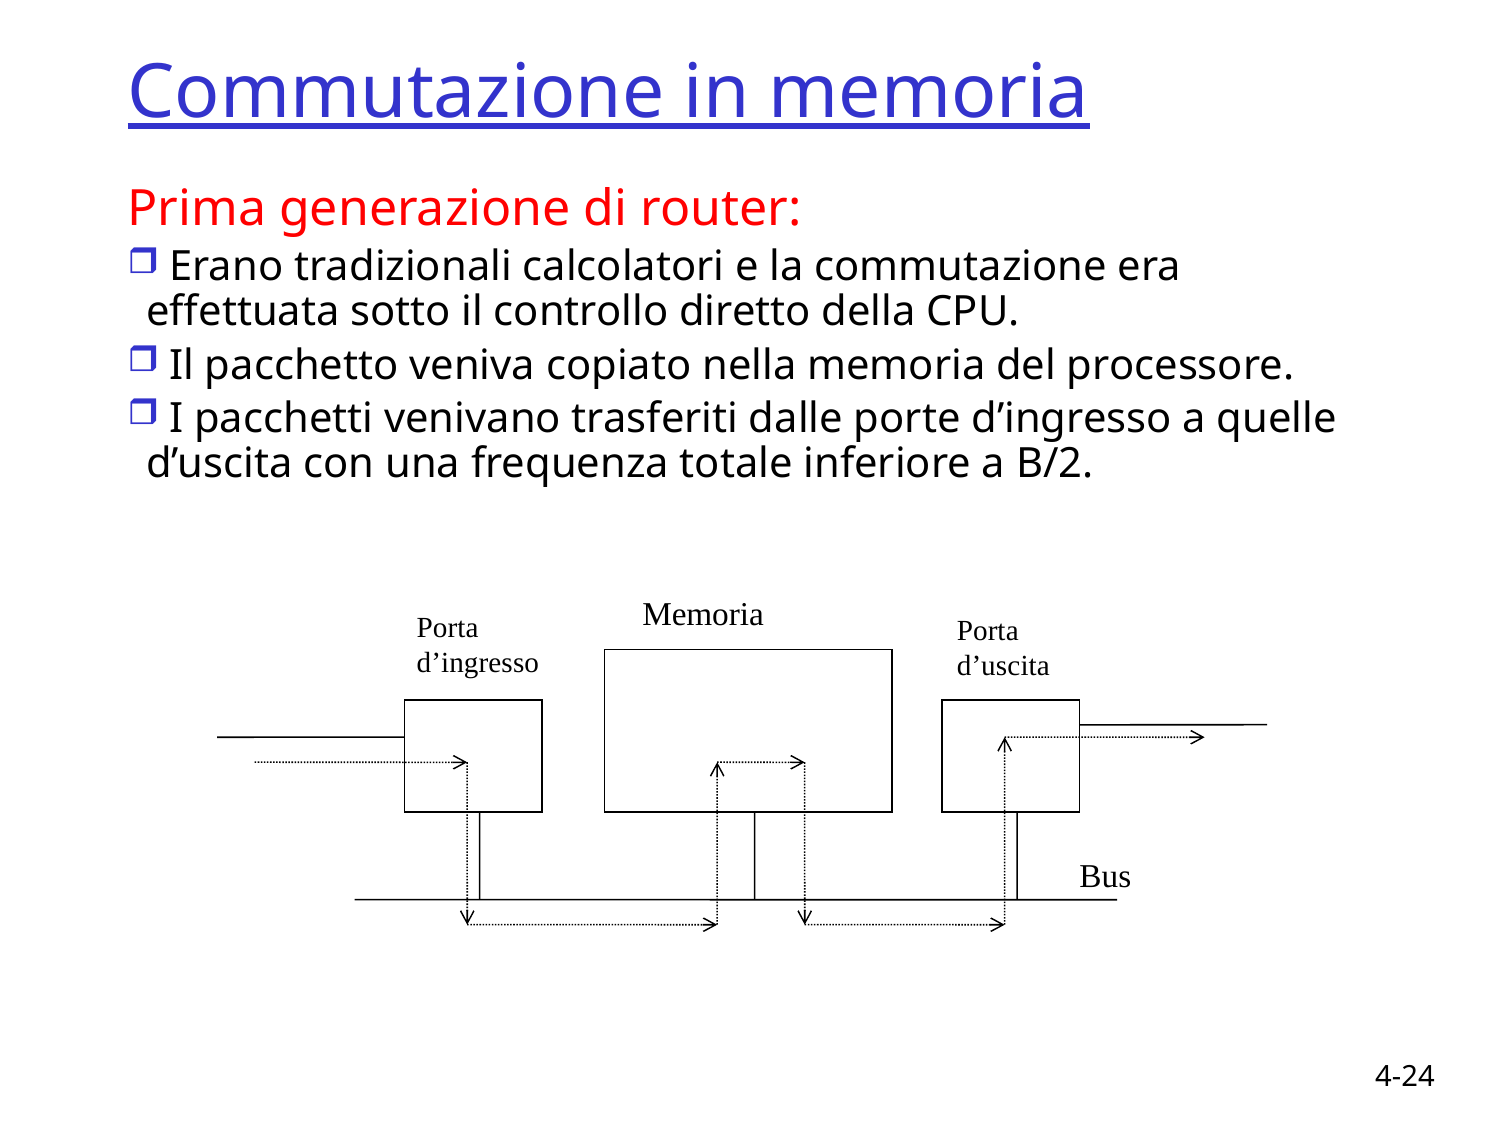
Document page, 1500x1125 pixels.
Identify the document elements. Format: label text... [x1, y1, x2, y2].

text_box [216, 584, 1268, 925]
list Prima generazione di router: Erano tradizionali calcolatori e la commutazione era effettuata sotto il controllo diretto della CPU. Il pacchetto veniva copiato nella memoria del processore. I pacchetti venivano trasferiti dalle porte d’ingresso a quelle d’uscita con una frequenza totale inferiore a B/2. [112, 174, 1401, 351]
title Commutazione in memoria [112, 37, 1388, 138]
slide_number 4-24 [1338, 1049, 1451, 1125]
